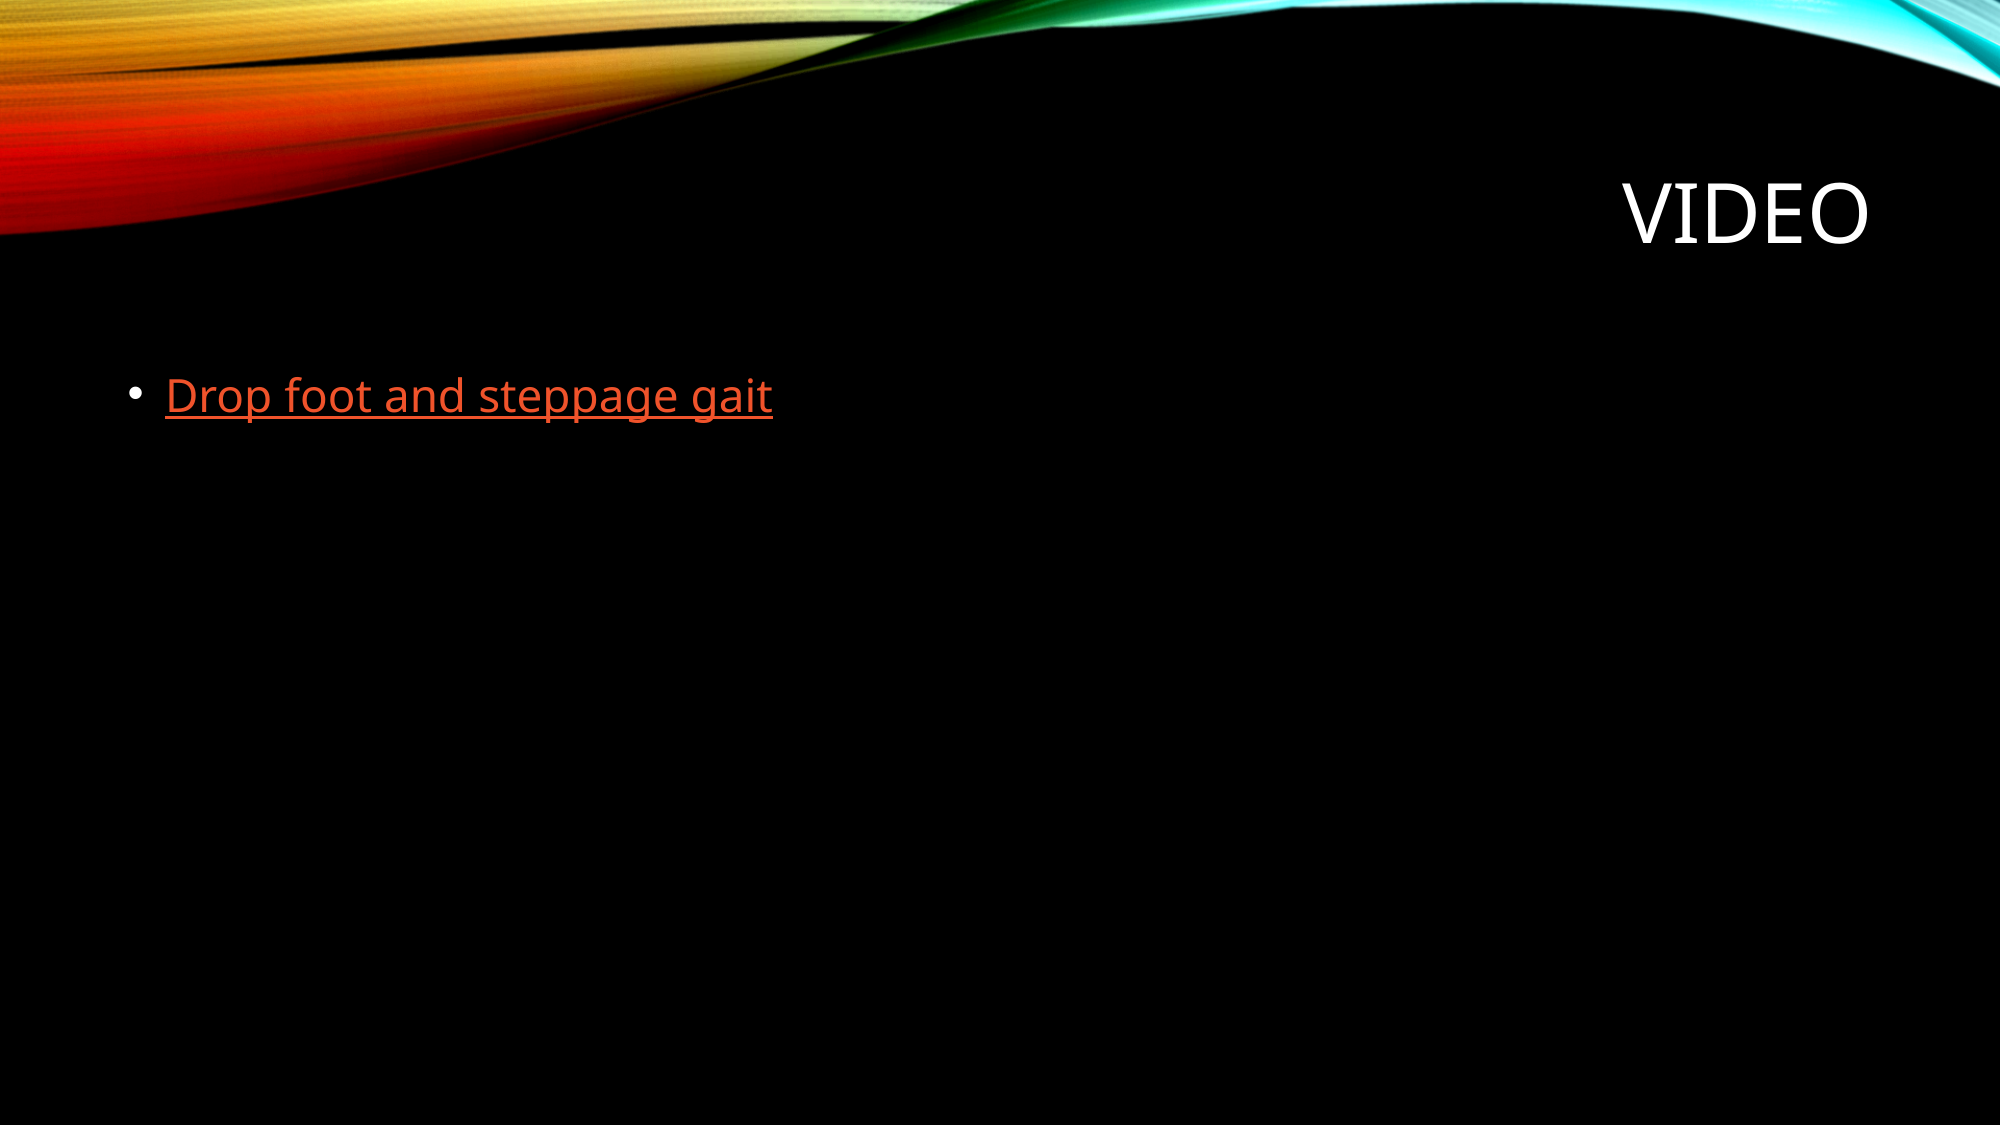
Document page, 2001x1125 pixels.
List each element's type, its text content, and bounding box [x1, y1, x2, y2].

list Drop foot and steppage gait [112, 360, 1888, 1021]
picture [0, 0, 2000, 237]
title Video [474, 110, 1888, 323]
